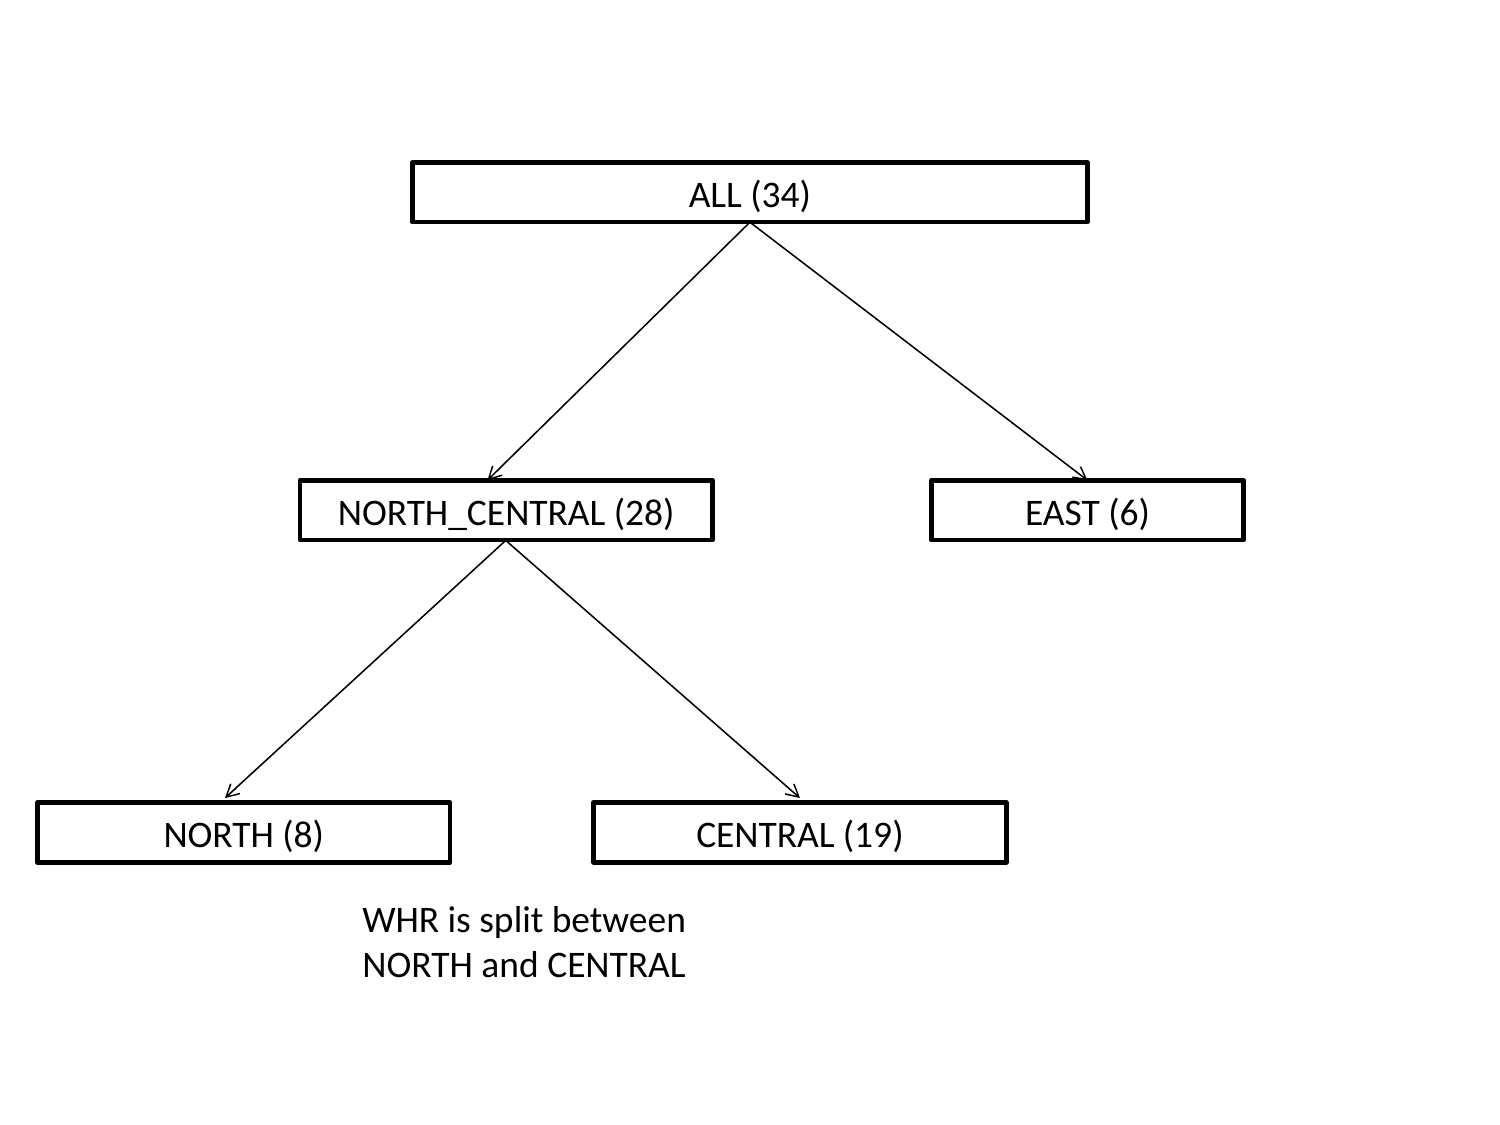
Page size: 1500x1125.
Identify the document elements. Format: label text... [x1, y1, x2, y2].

text_box NORTH_CENTRAL (28) [300, 480, 713, 539]
text_box WHR is split between NORTH and CENTRAL [347, 887, 742, 993]
text_box NORTH (8) [37, 802, 450, 863]
text_box ALL (34) [412, 162, 1088, 223]
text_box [505, 540, 801, 799]
text_box CENTRAL (19) [593, 802, 1007, 863]
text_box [224, 540, 504, 799]
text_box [487, 222, 751, 481]
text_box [751, 222, 1088, 481]
text_box EAST (6) [931, 480, 1244, 540]
